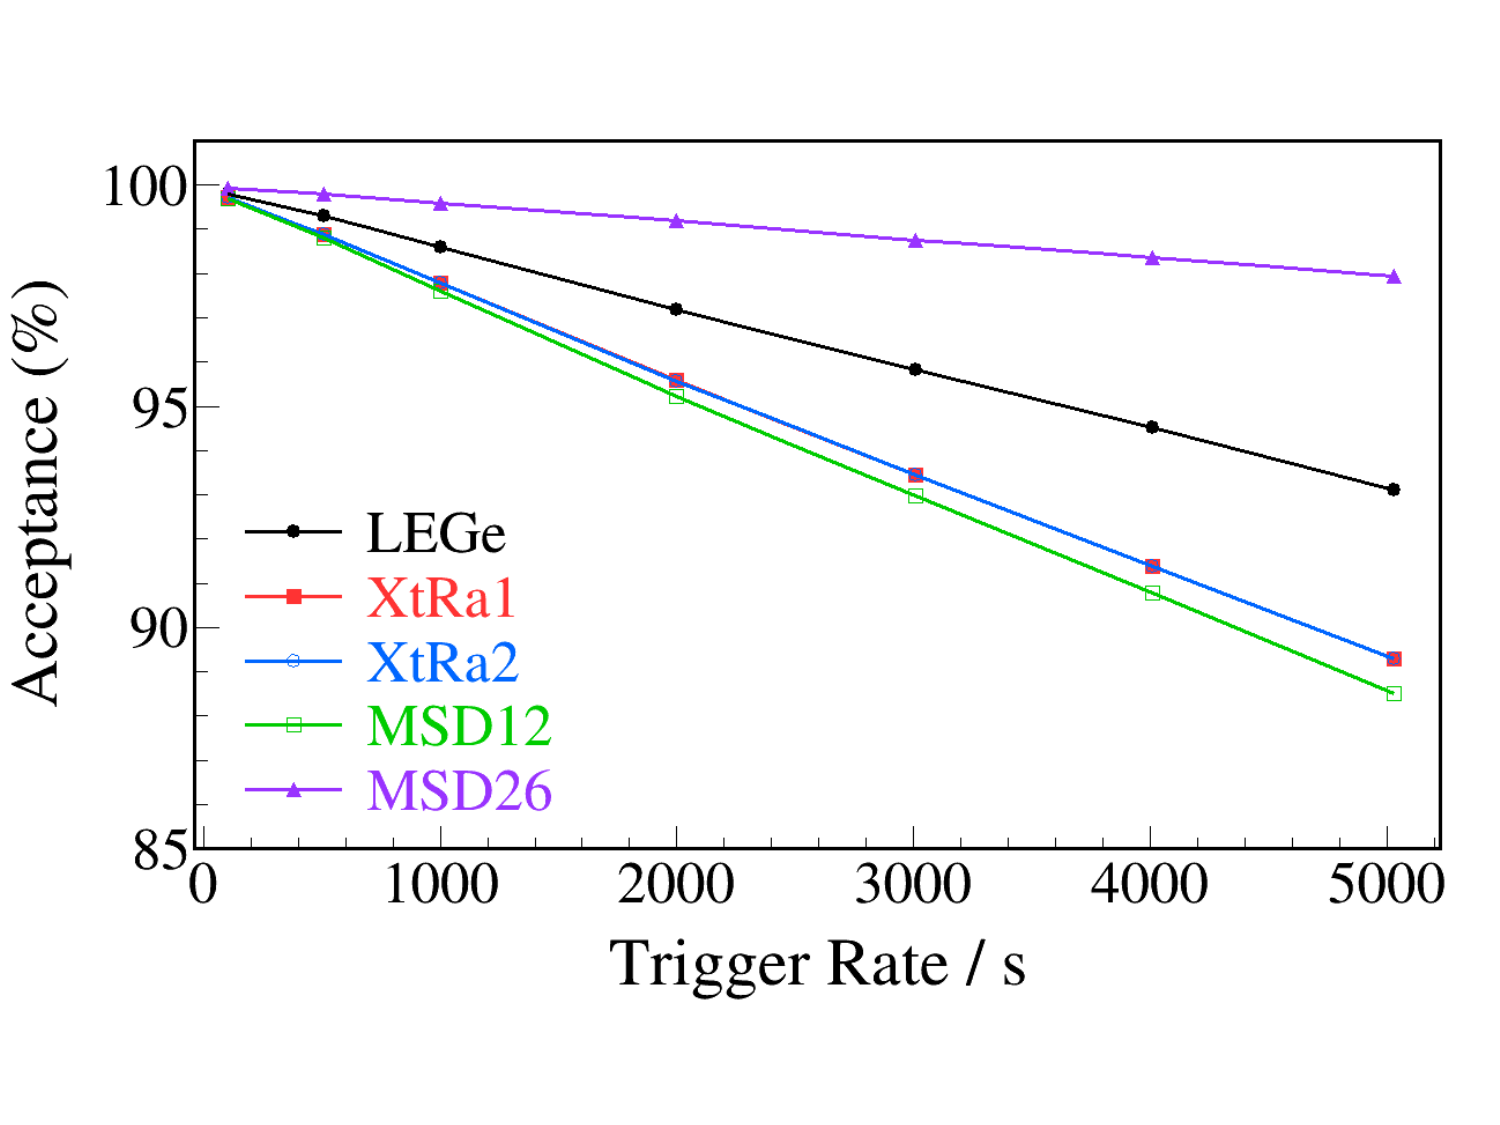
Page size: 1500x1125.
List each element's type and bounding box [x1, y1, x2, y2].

picture [0, 115, 1500, 1010]
